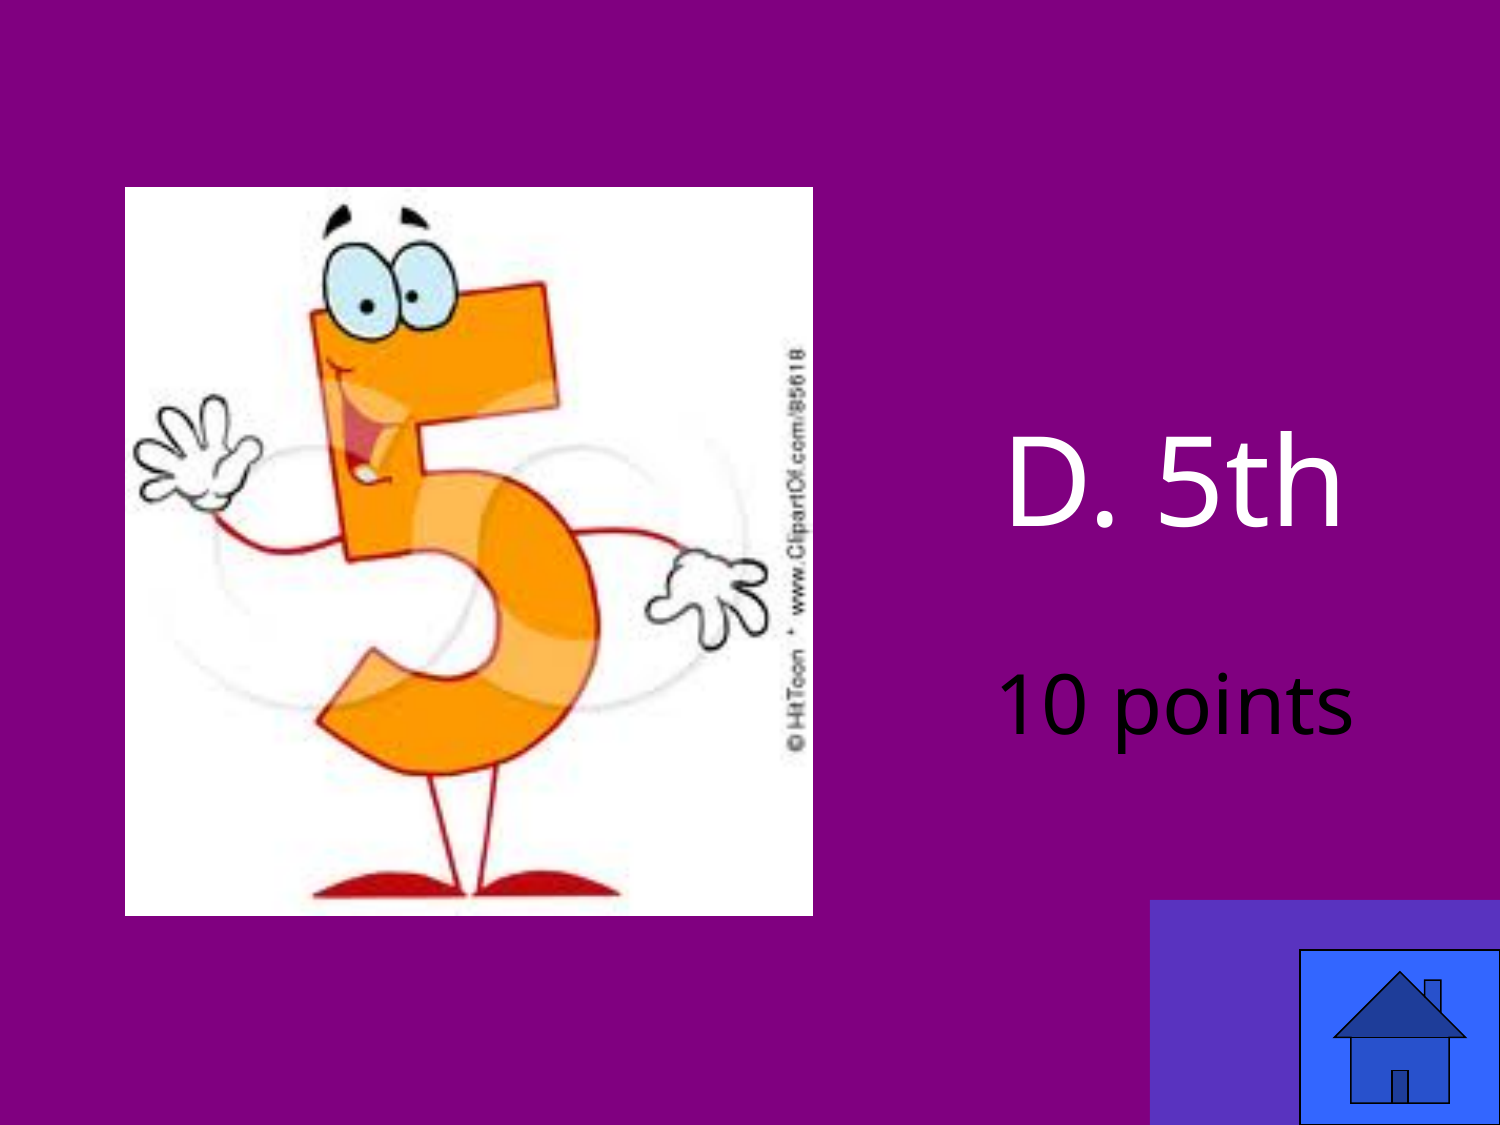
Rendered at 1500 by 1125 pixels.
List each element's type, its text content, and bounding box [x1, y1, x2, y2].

text_box D. 5th 10 points [816, 393, 1500, 759]
text_box [1149, 899, 1500, 1125]
text_box [1299, 950, 1500, 1125]
picture [124, 187, 813, 917]
